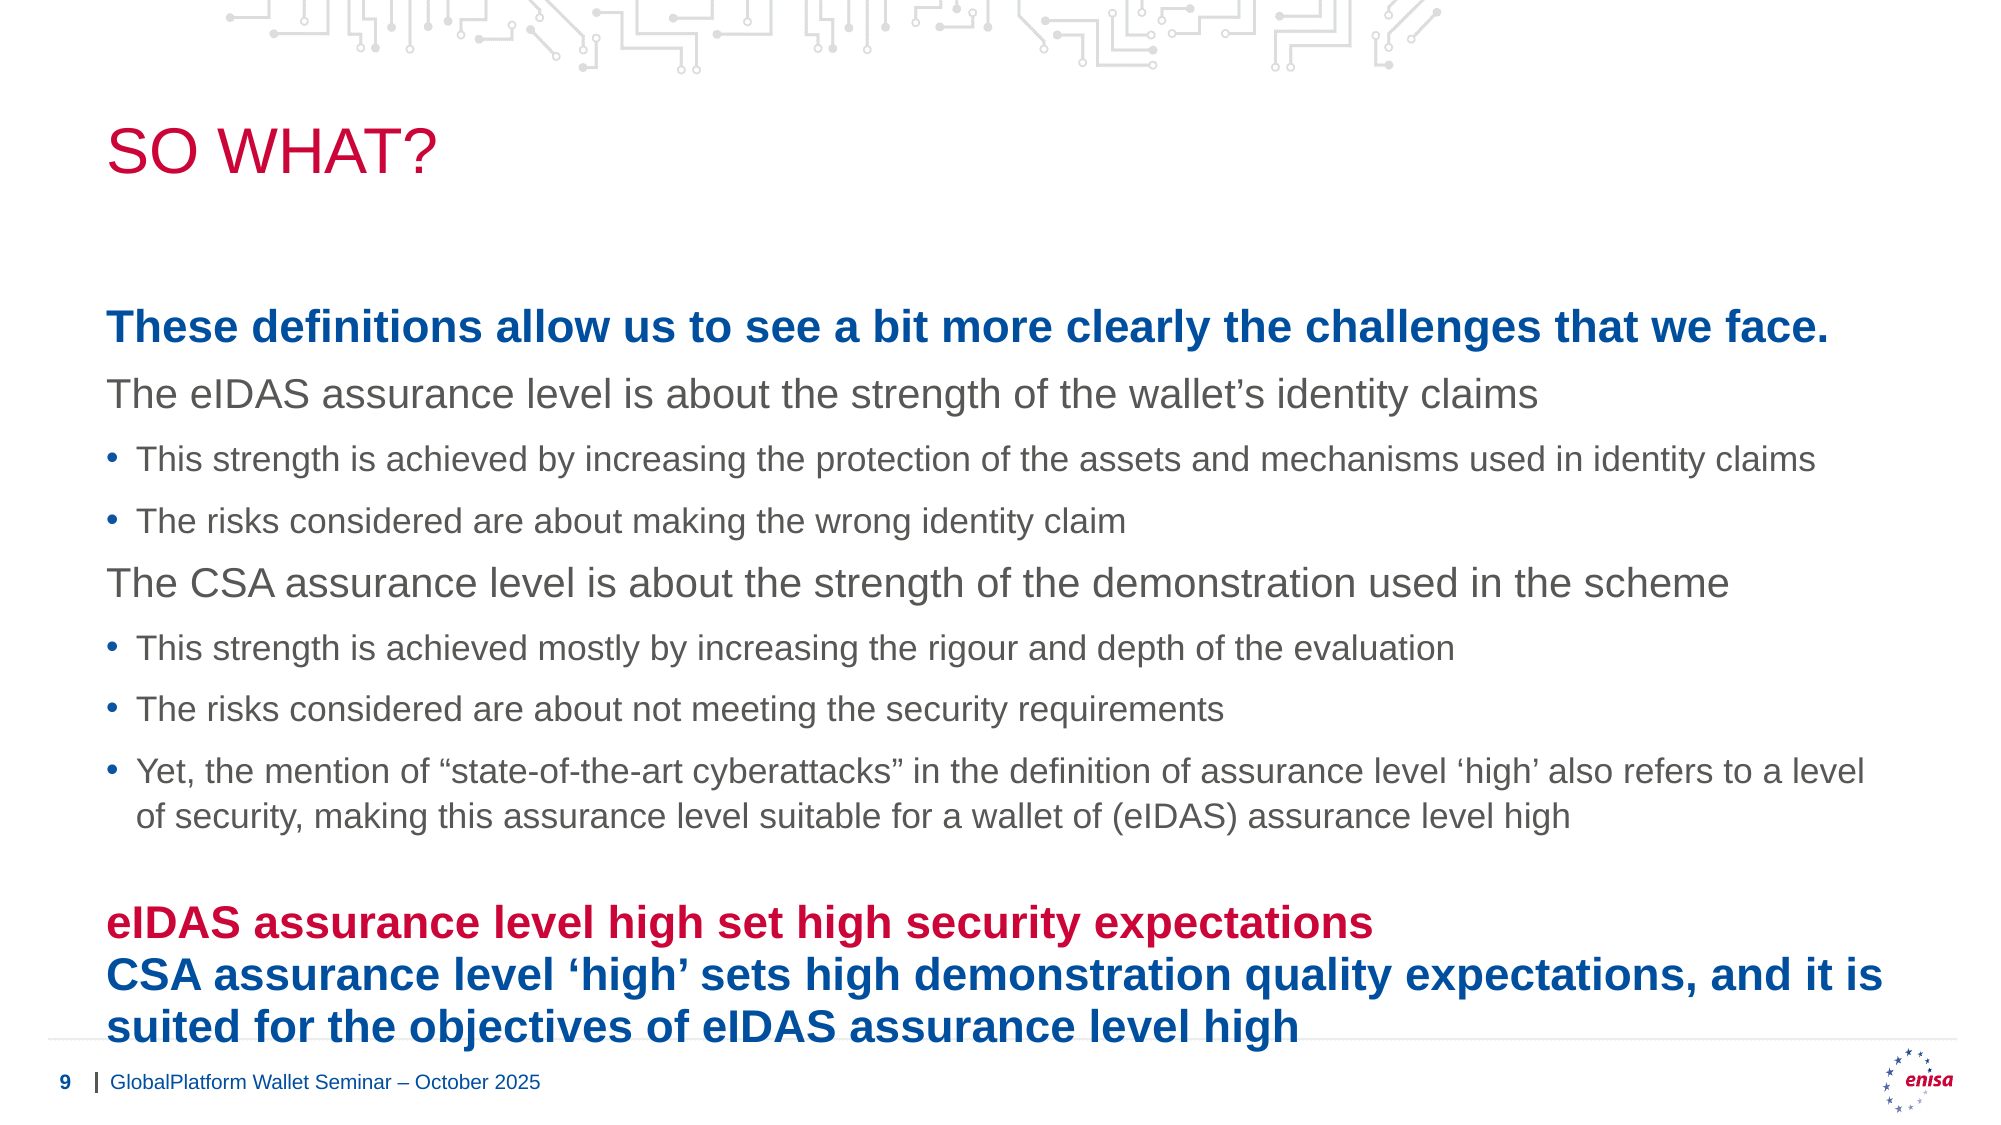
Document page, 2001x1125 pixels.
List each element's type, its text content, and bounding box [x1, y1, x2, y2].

picture [0, 0, 2000, 299]
picture [0, 1014, 2000, 1125]
title So What? [0, 115, 1890, 259]
list These definitions allow us to see a bit more clearly the challenges that we face. The eIDAS assurance level is about the strength of the wallet’s identity claims This strength is achieved by increasing the protection of the assets and mechanisms used in identity claims The risks considered are about making the wrong identity claim The CSA assurance level is about the strength of the demonstration used in the scheme This strength is achieved mostly by increasing the rigour and depth of the evaluation The risks considered are about not meeting the security requirements Yet, the mention of “state-of-the-art cyberattacks” in the definition of assurance level ‘high’ also refers to a level of security, making this assurance level suitable for a wallet of (eIDAS) assurance level high eIDAS assurance level high set high security expectations CSA assurance level ‘high’ sets high demonstration quality expectations, and it is suited for the objectives of eIDAS assurance level high [0, 299, 2000, 1014]
footer GlobalPlatform Wallet Seminar – October 2025 [110, 1065, 1430, 1125]
